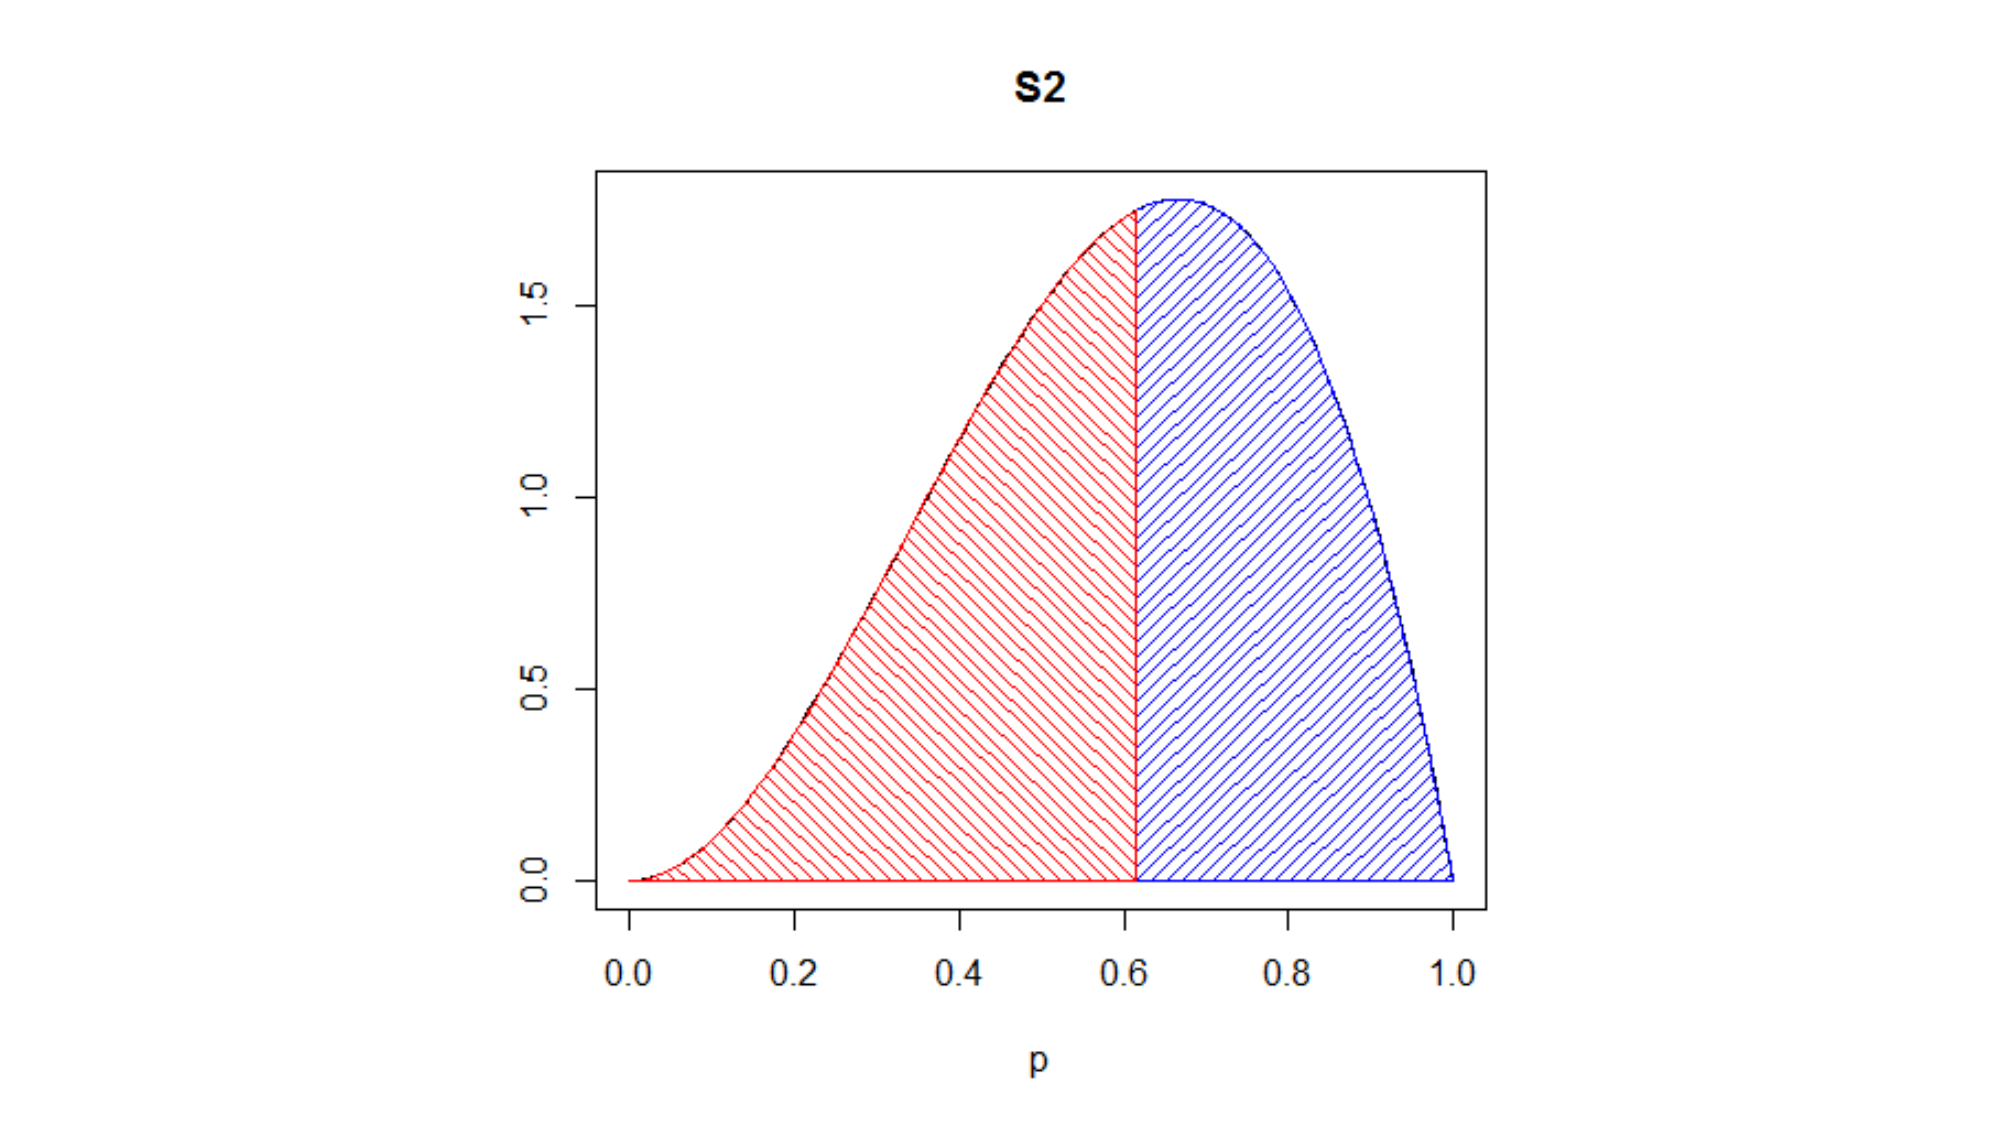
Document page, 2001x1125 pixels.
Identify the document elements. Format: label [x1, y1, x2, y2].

picture [424, 0, 1576, 1125]
